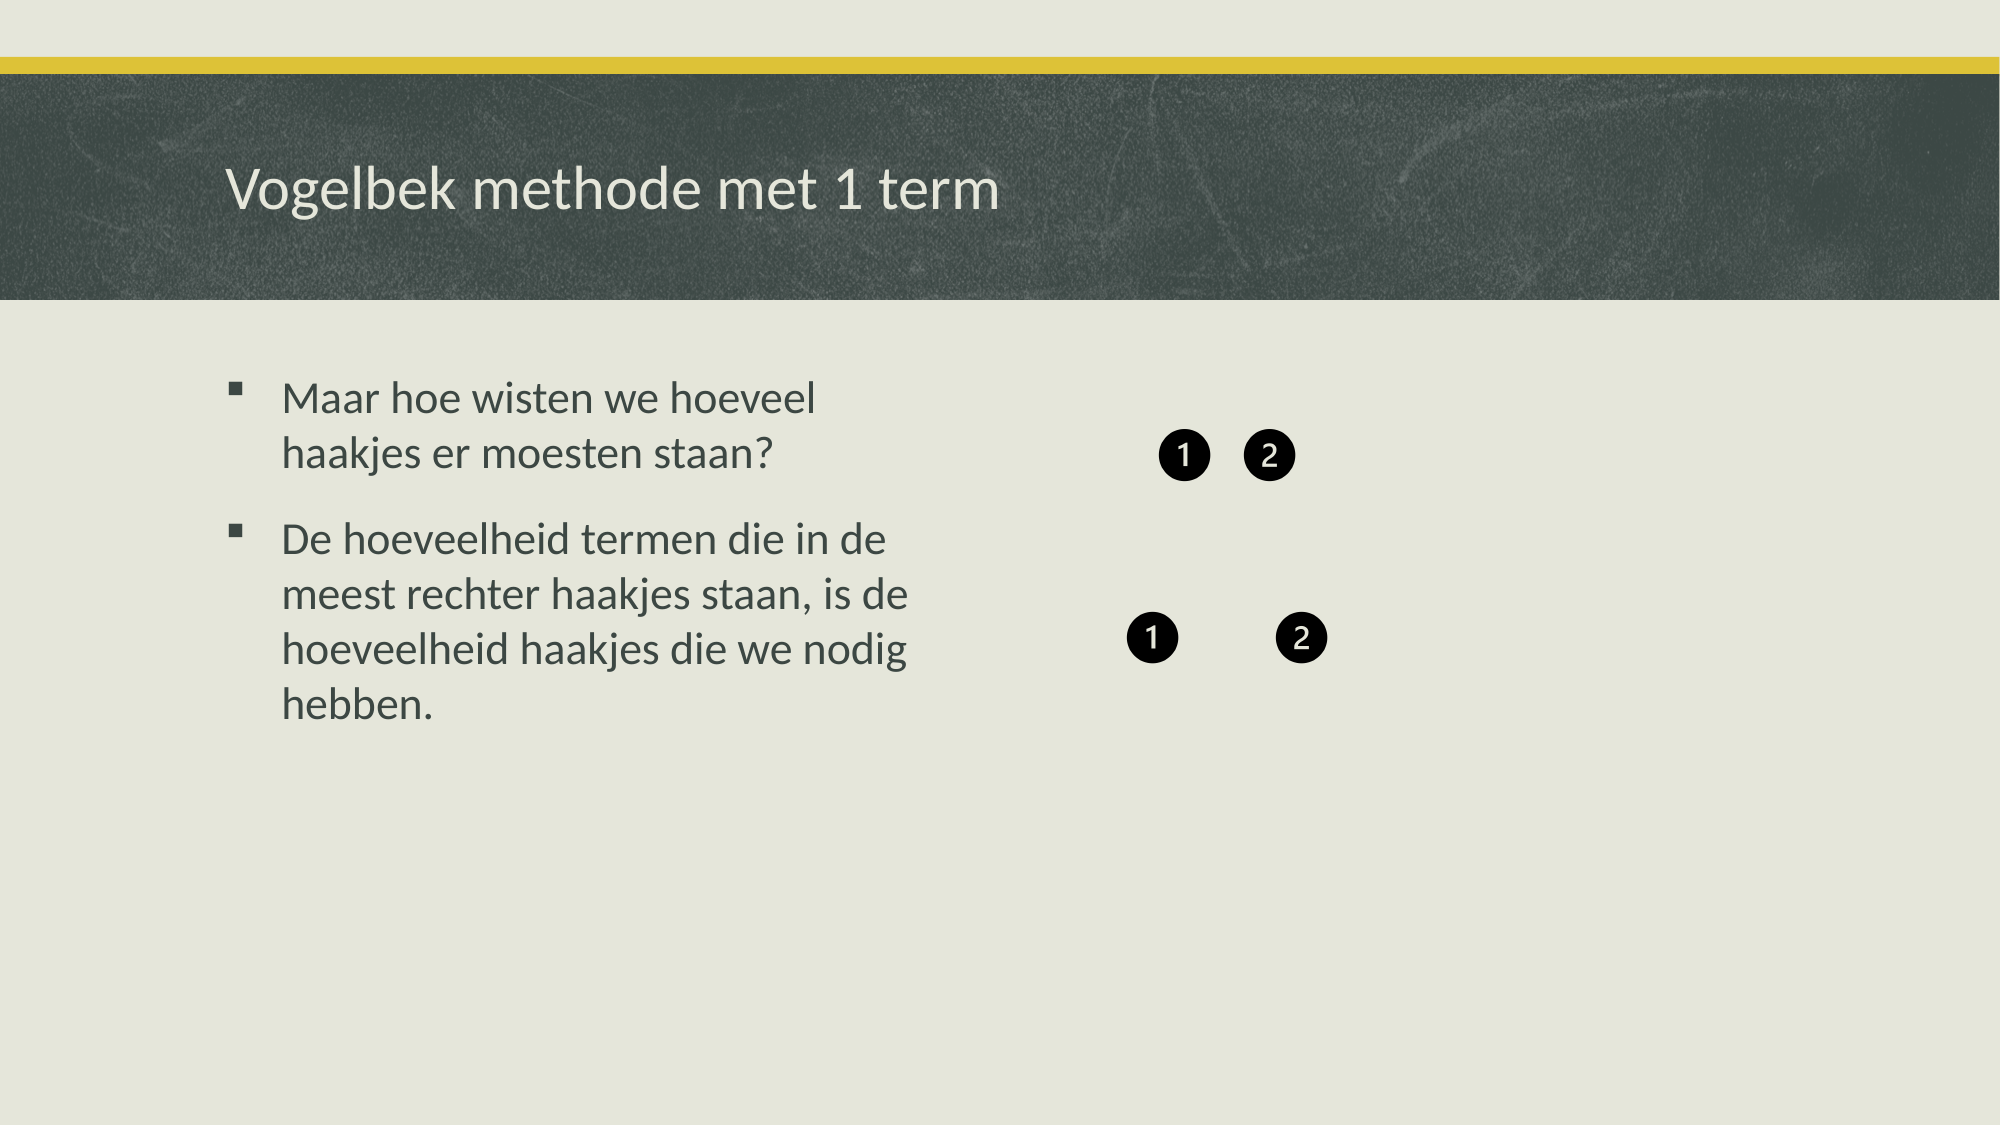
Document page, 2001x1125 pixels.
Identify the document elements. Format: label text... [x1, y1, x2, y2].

picture [1269, 605, 1334, 670]
picture [1237, 422, 1302, 488]
picture [0, 74, 2000, 300]
list Maar hoe wisten we hoeveel haakjes er moesten staan? De hoeveelheid termen die in de meest rechter haakjes staan, is de hoeveelheid haakjes die we nodig hebben. [210, 360, 947, 1014]
title Vogelbek methode met 1 term [210, 76, 1790, 300]
picture [1120, 605, 1185, 670]
picture [1152, 422, 1217, 488]
